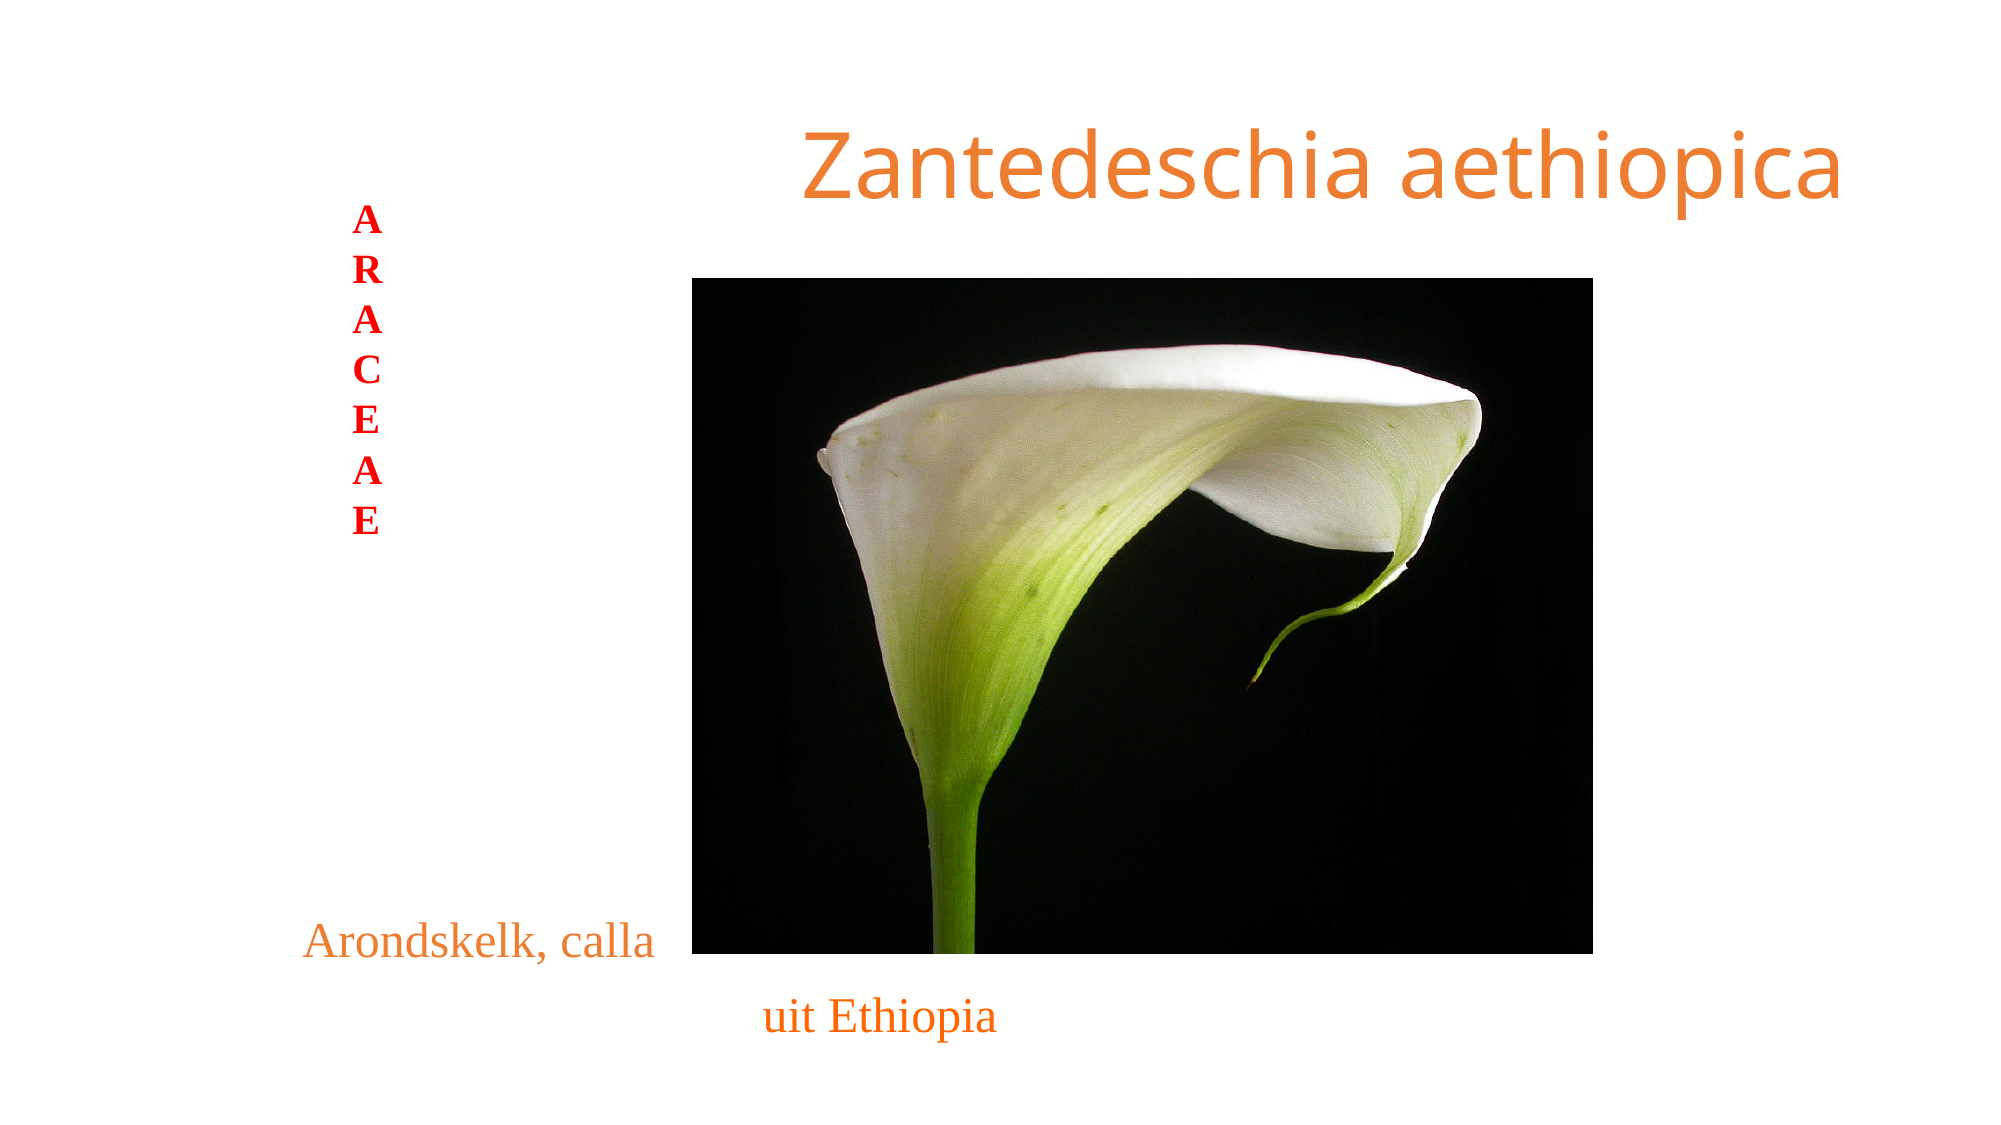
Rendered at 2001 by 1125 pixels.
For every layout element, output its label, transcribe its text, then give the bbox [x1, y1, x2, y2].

title Zantedeschia aethiopica [137, 59, 1863, 278]
text_box uit Ethiopia [300, 974, 1013, 1050]
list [692, 278, 1593, 954]
text_box Arondskelk, calla [287, 899, 1350, 975]
text_box ARACEAE [337, 184, 400, 550]
